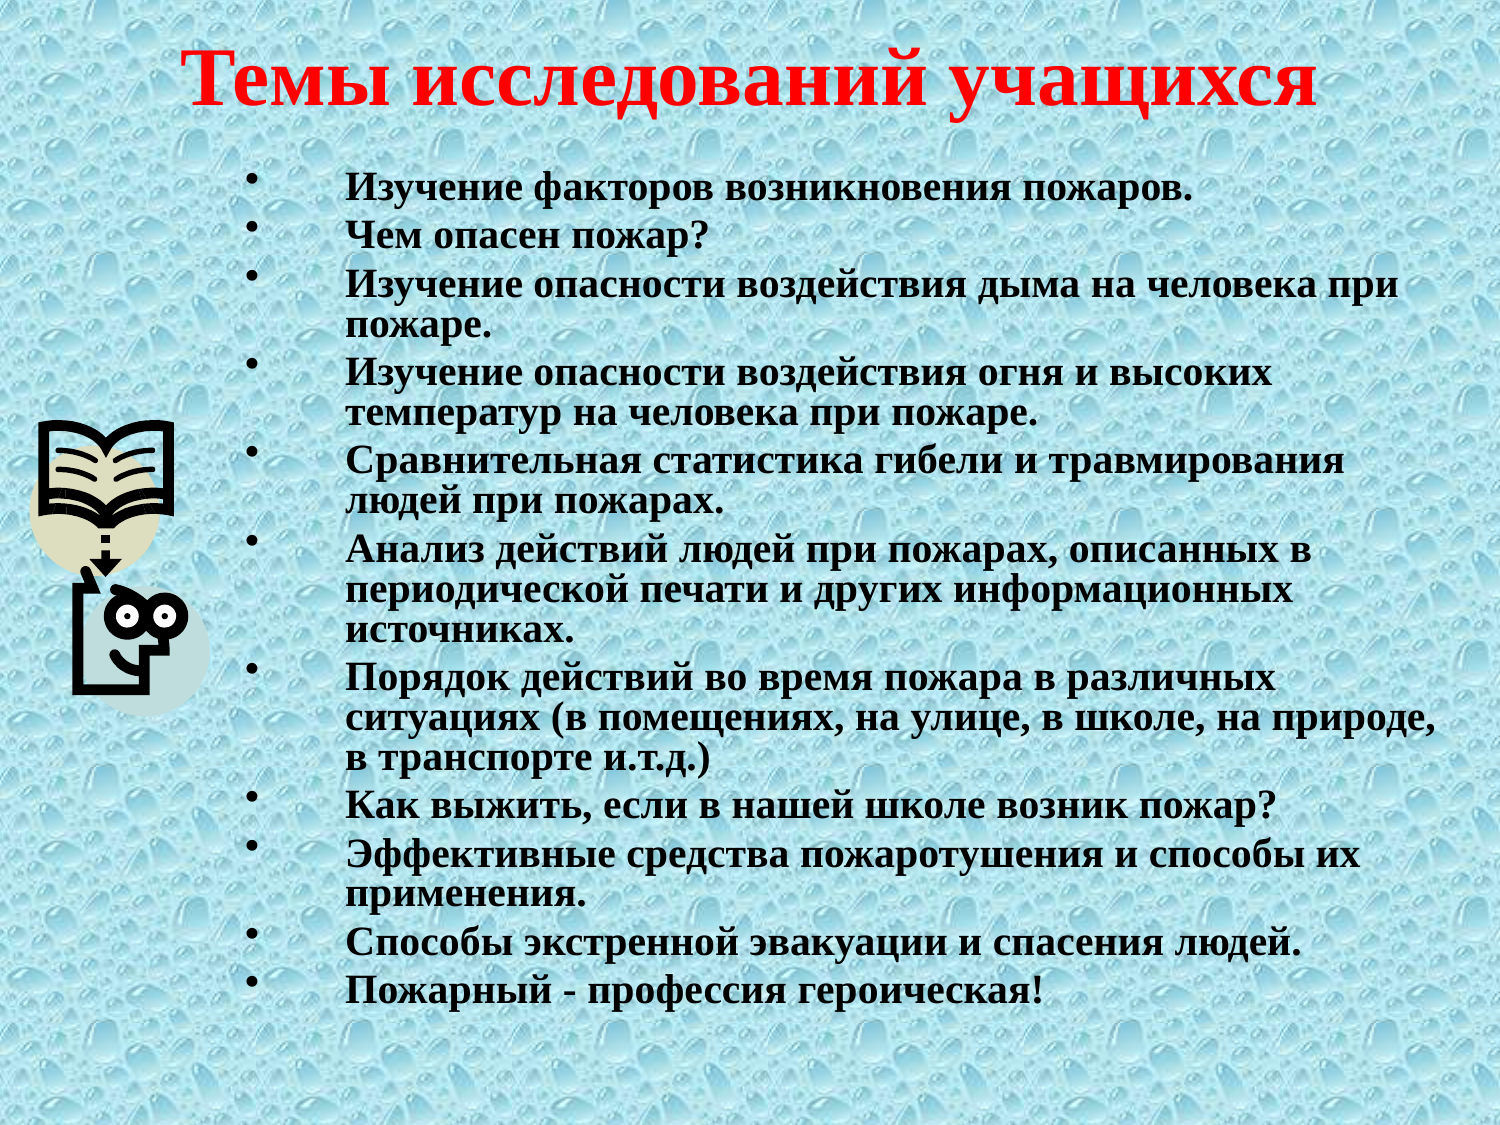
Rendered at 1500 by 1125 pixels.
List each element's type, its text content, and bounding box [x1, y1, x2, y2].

title Темы исследований учащихся [111, 0, 1388, 146]
list Изучение факторов возникновения пожаров. Чем опасен пожар? Изучение опасности воздействия дыма на человека при пожаре. Изучение опасности воздействия огня и высоких температур на человека при пожаре. Сравнительная статистика гибели и травмирования людей при пожарах. Анализ действий людей при пожарах, описанных в периодической печати и других информационных источниках. Порядок действий во время пожара в различных ситуациях (в помещениях, на улице, в школе, на природе, в транспорте и.т.д.) Как выжить, если в нашей школе возник пожар? Эффективные средства пожаротушения и способы их применения. Способы экстренной эвакуации и спасения людей. Пожарный - профессия героическая! [229, 160, 1459, 1107]
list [29, 419, 211, 717]
picture [0, 0, 1500, 1125]
